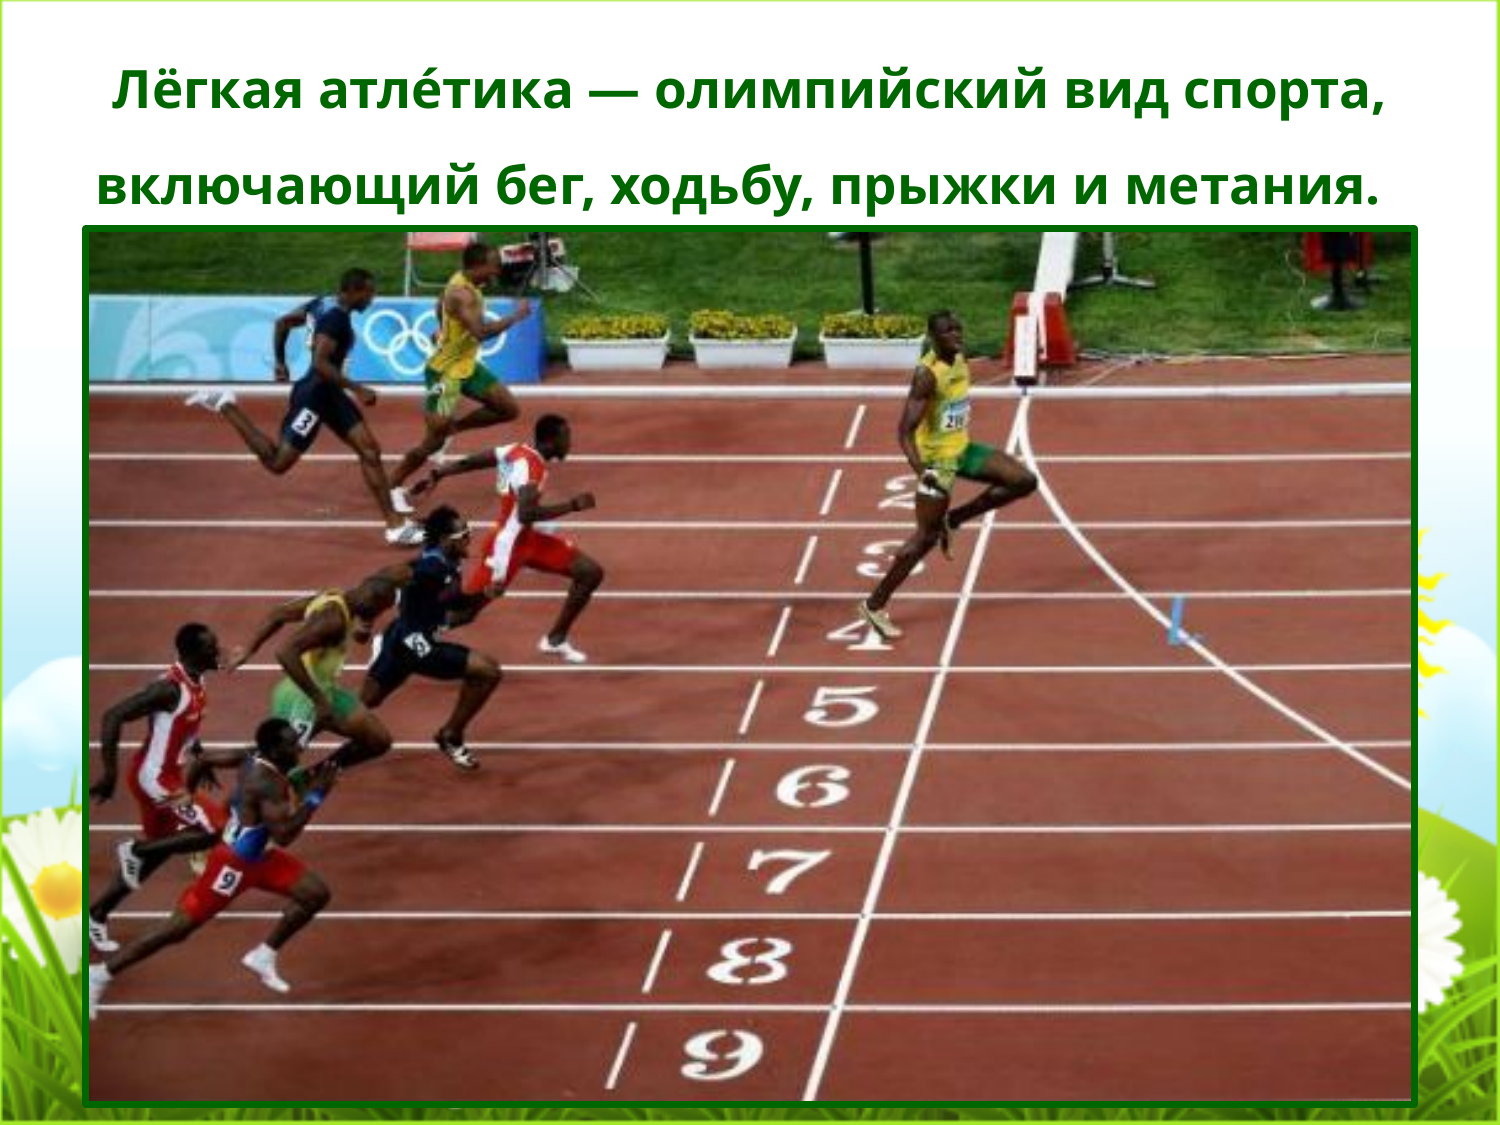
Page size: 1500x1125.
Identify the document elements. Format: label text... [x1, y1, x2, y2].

title Лёгкая атле́тика — олимпийский вид спорта, включающий бег, ходьбу, прыжки и метания. [75, 45, 1425, 233]
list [88, 231, 1412, 1102]
picture [0, 0, 1500, 1125]
